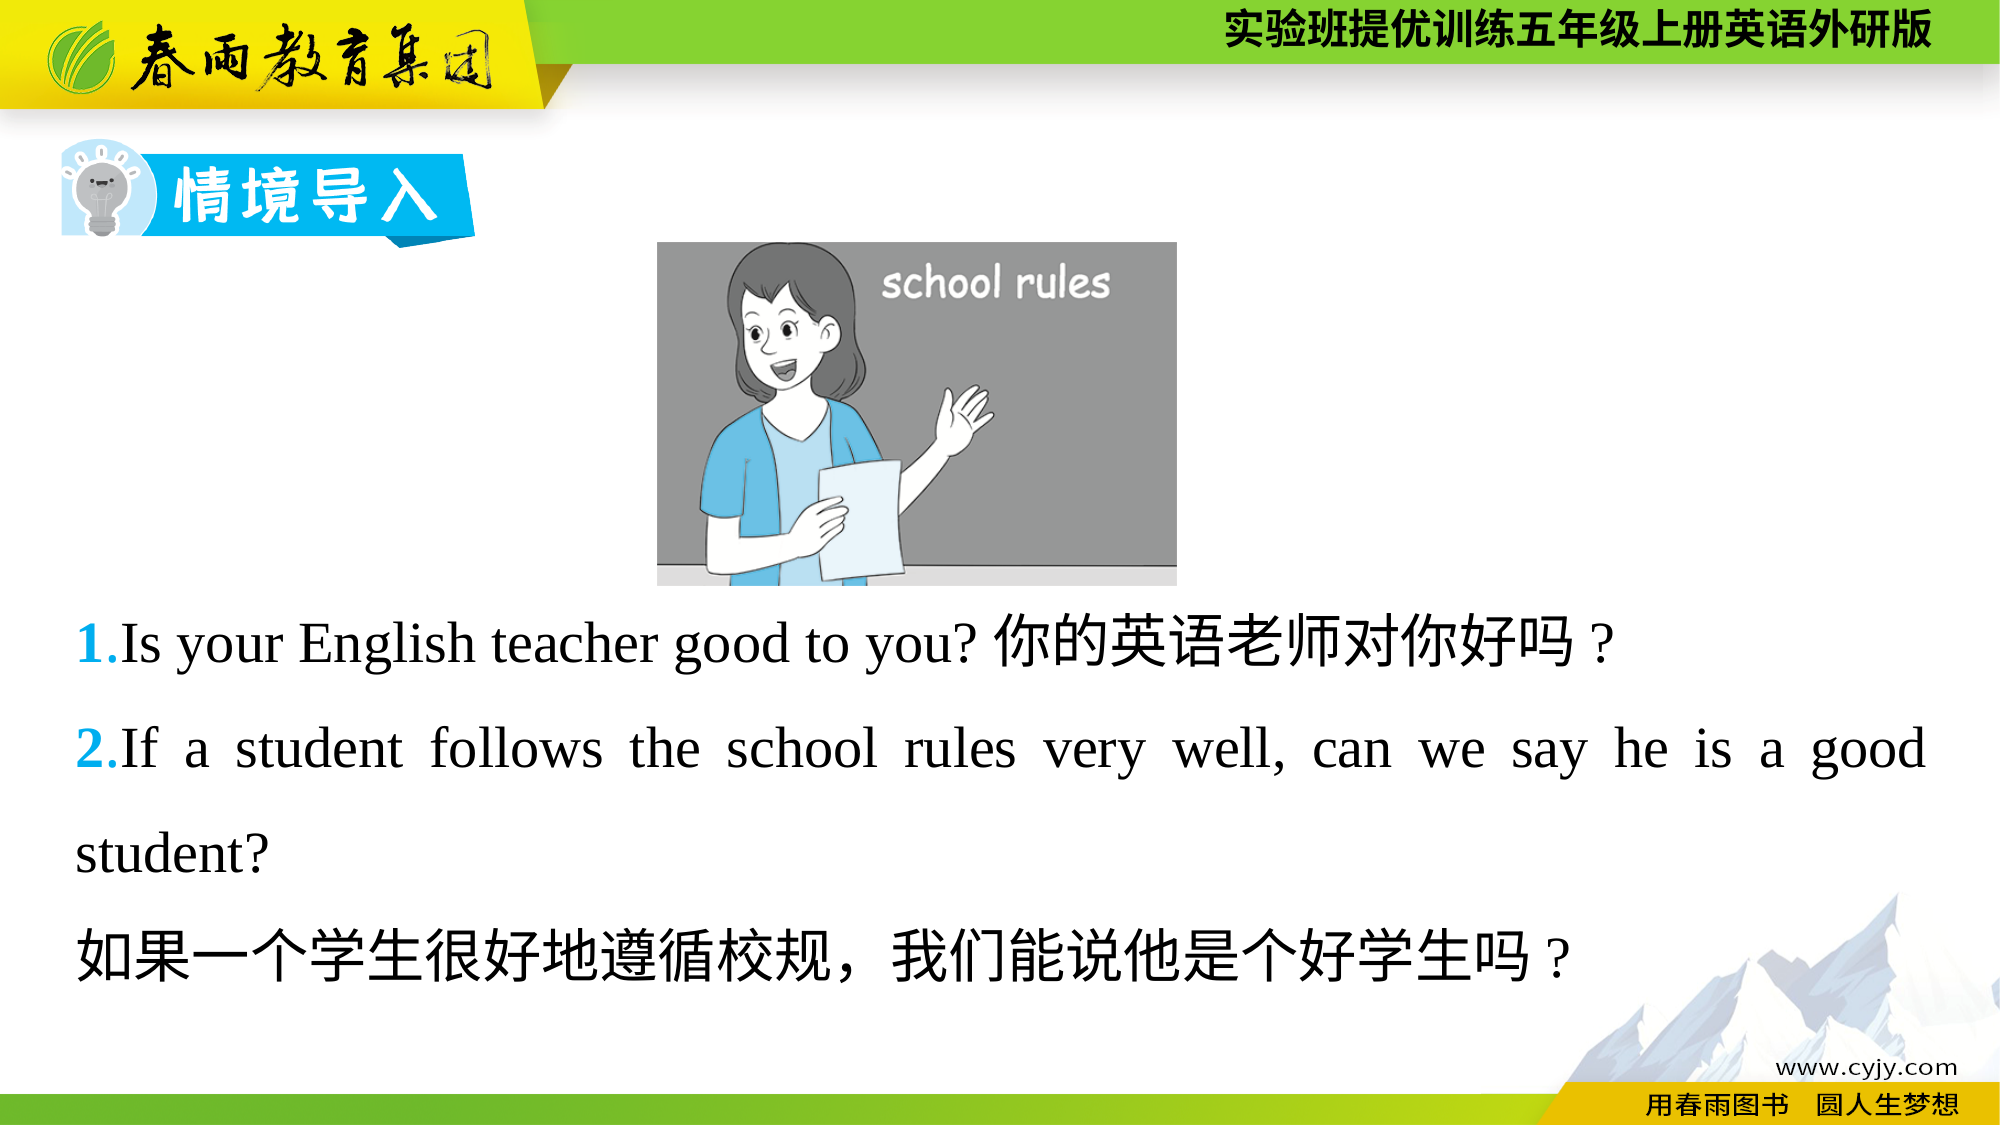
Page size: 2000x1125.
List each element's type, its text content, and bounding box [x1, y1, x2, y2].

list 1.Is your English teacher good to you?你的英语老师对你好吗? 2.If a student follows the school rules very well, can we say he is a good student? 如果一个学生很好地遵循校规，我们能说他是个好学生吗? [60, 561, 1944, 988]
picture [0, 0, 2000, 1125]
